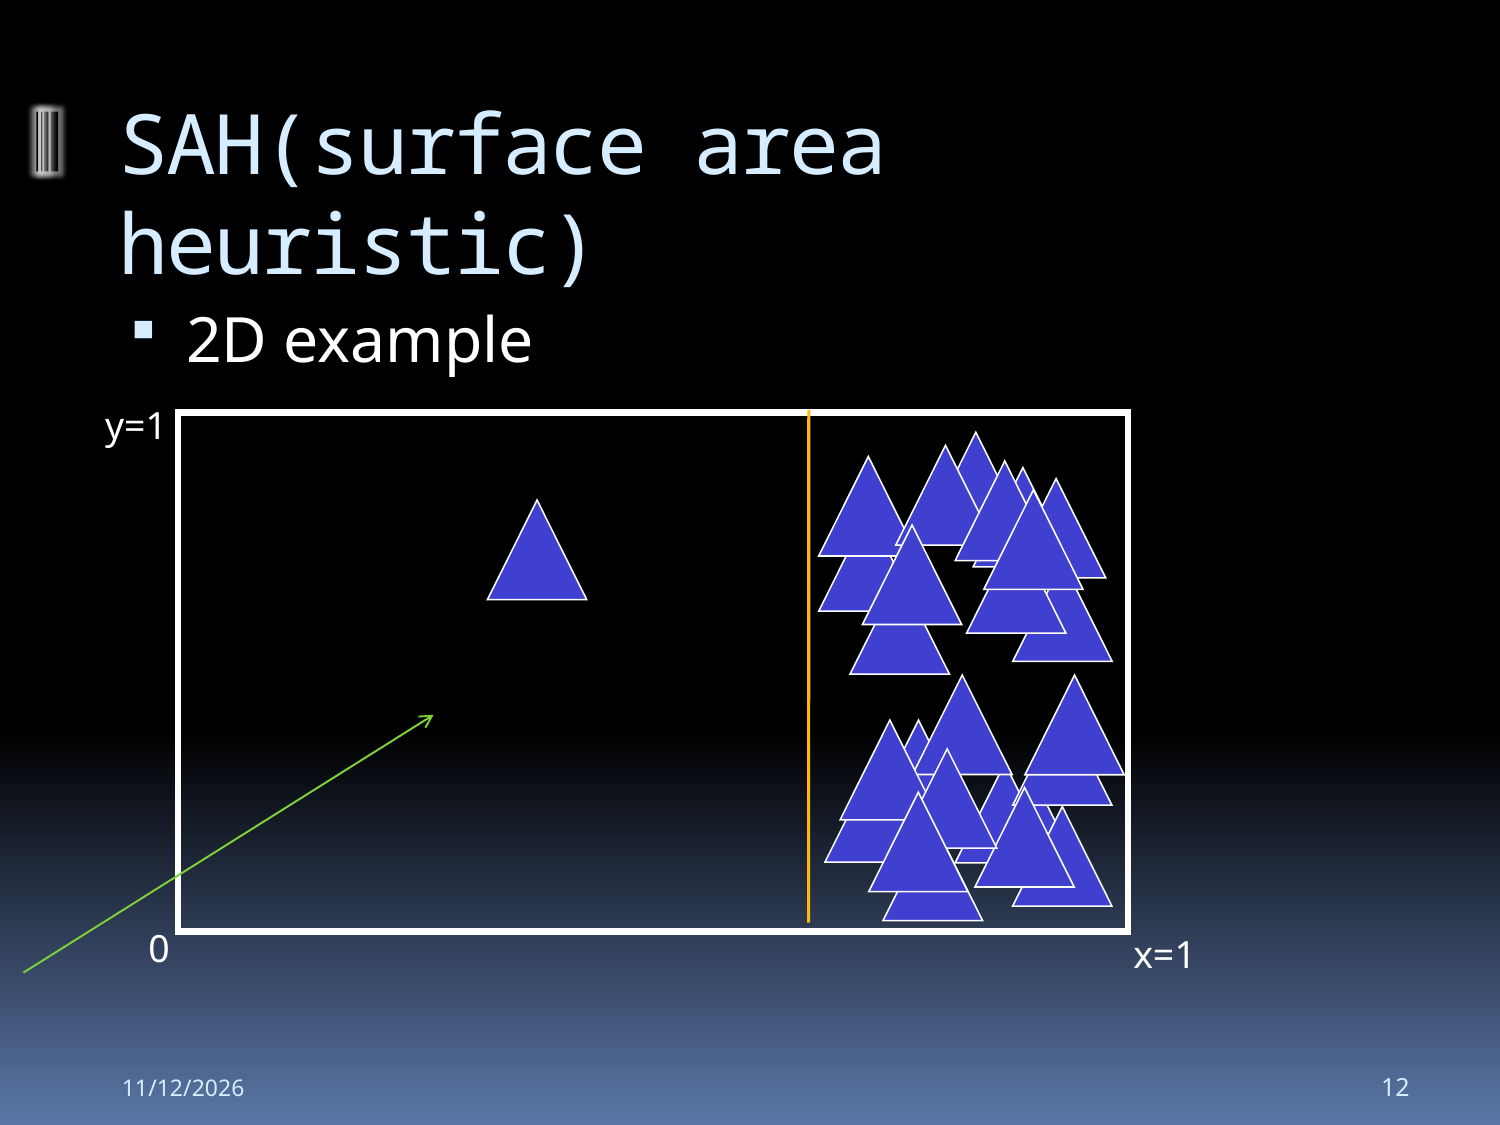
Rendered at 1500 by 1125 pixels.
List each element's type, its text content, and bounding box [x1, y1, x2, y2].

text_box [1016, 467, 1042, 505]
text_box [958, 432, 997, 510]
text_box [918, 775, 933, 790]
text_box [895, 445, 979, 546]
text_box [859, 625, 941, 656]
text_box [868, 792, 968, 892]
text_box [22, 714, 434, 974]
text_box [1012, 775, 1112, 806]
text_box [1015, 590, 1113, 662]
text_box [840, 720, 926, 820]
text_box [955, 849, 993, 863]
text_box [904, 720, 929, 768]
text_box [825, 820, 903, 863]
text_box [487, 500, 587, 600]
text_box [973, 561, 997, 567]
slide_number 12 [1366, 1052, 1442, 1113]
text_box [1042, 478, 1106, 578]
text_box [1012, 806, 1112, 907]
text_box x=1 [1118, 923, 1211, 984]
text_box [818, 557, 893, 612]
text_box [966, 590, 1066, 634]
text_box [915, 677, 1013, 775]
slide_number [107, 1052, 457, 1113]
text_box [955, 460, 1026, 561]
text_box y=1 [90, 394, 194, 455]
text_box [922, 748, 997, 849]
list 2D example [103, 292, 1379, 1043]
text_box [980, 775, 1019, 844]
title SAH(surface area heuristic) [103, 83, 1379, 234]
text_box [818, 456, 904, 557]
text_box [1035, 806, 1055, 833]
text_box [883, 891, 983, 921]
text_box [983, 489, 1084, 590]
text_box [1024, 675, 1125, 775]
text_box [974, 787, 1075, 888]
text_box [177, 412, 1128, 932]
text_box [862, 525, 962, 625]
